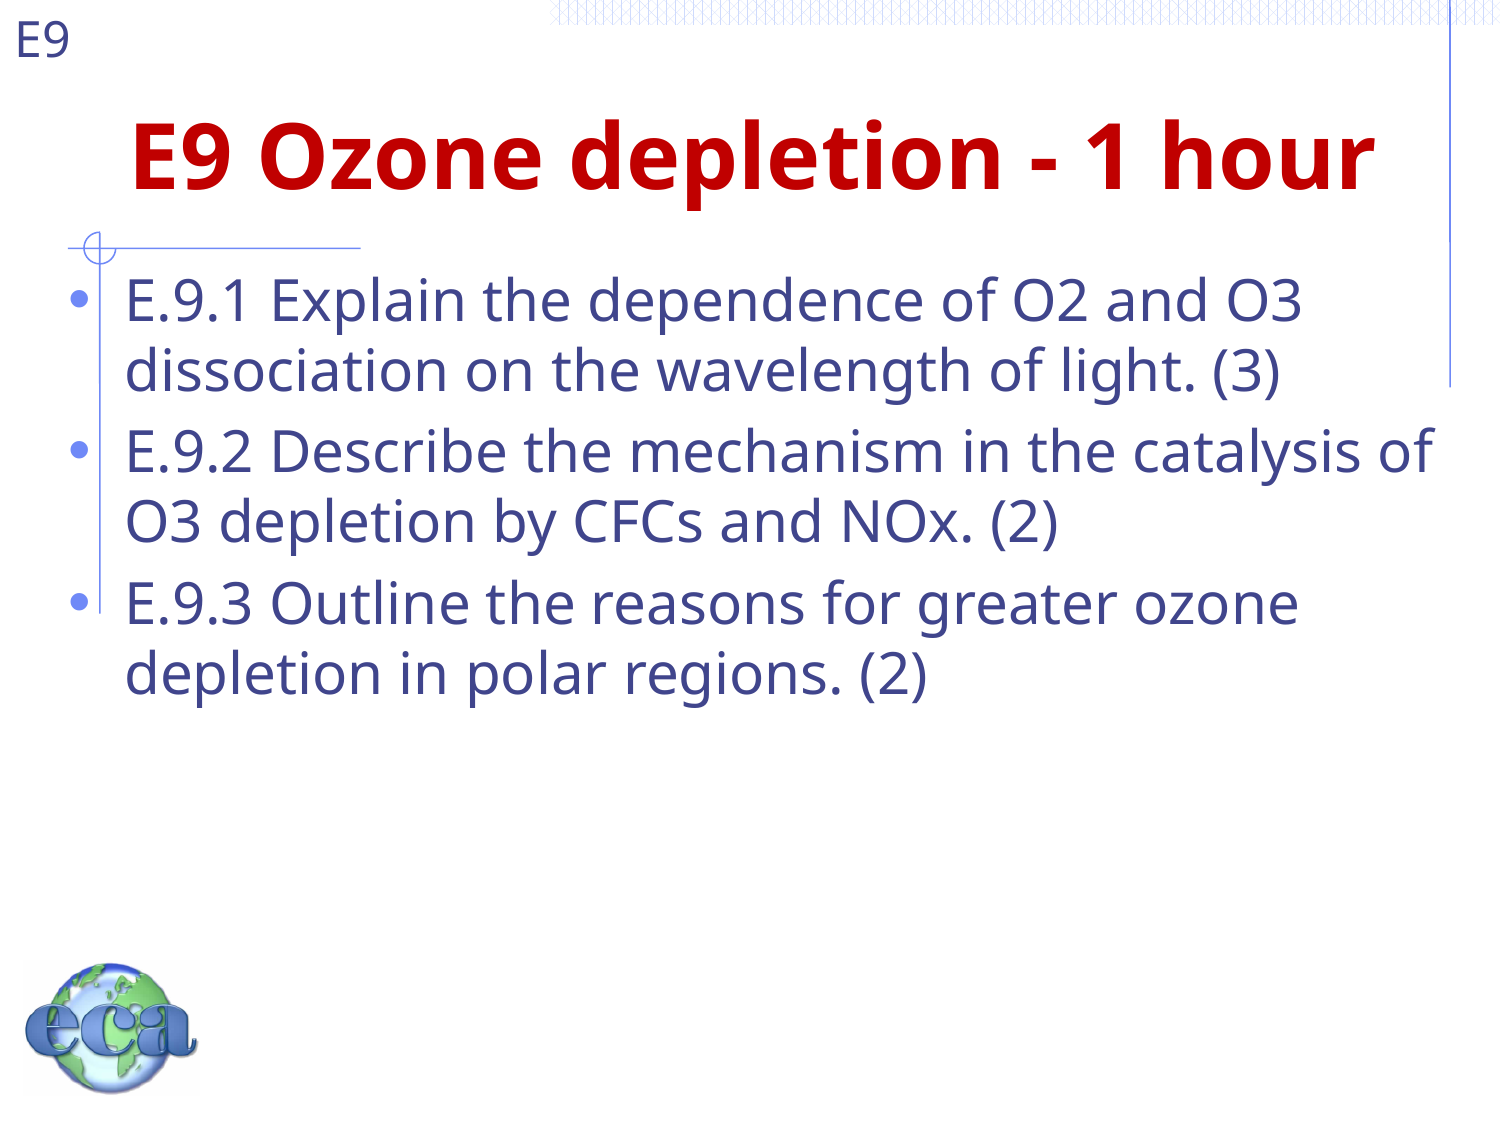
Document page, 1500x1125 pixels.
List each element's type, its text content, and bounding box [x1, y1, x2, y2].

title E9 Ozone depletion - 1 hour [41, 77, 1467, 216]
list E.9.1 Explain the dependence of O2 and O3 dissociation on the wavelength of light. (3) E.9.2 Describe the mechanism in the catalysis of O3 depletion by CFCs and NOx. (2) E.9.3 Outline the reasons for greater ozone depletion in polar regions. (2) [52, 255, 1466, 994]
picture [23, 960, 200, 1096]
